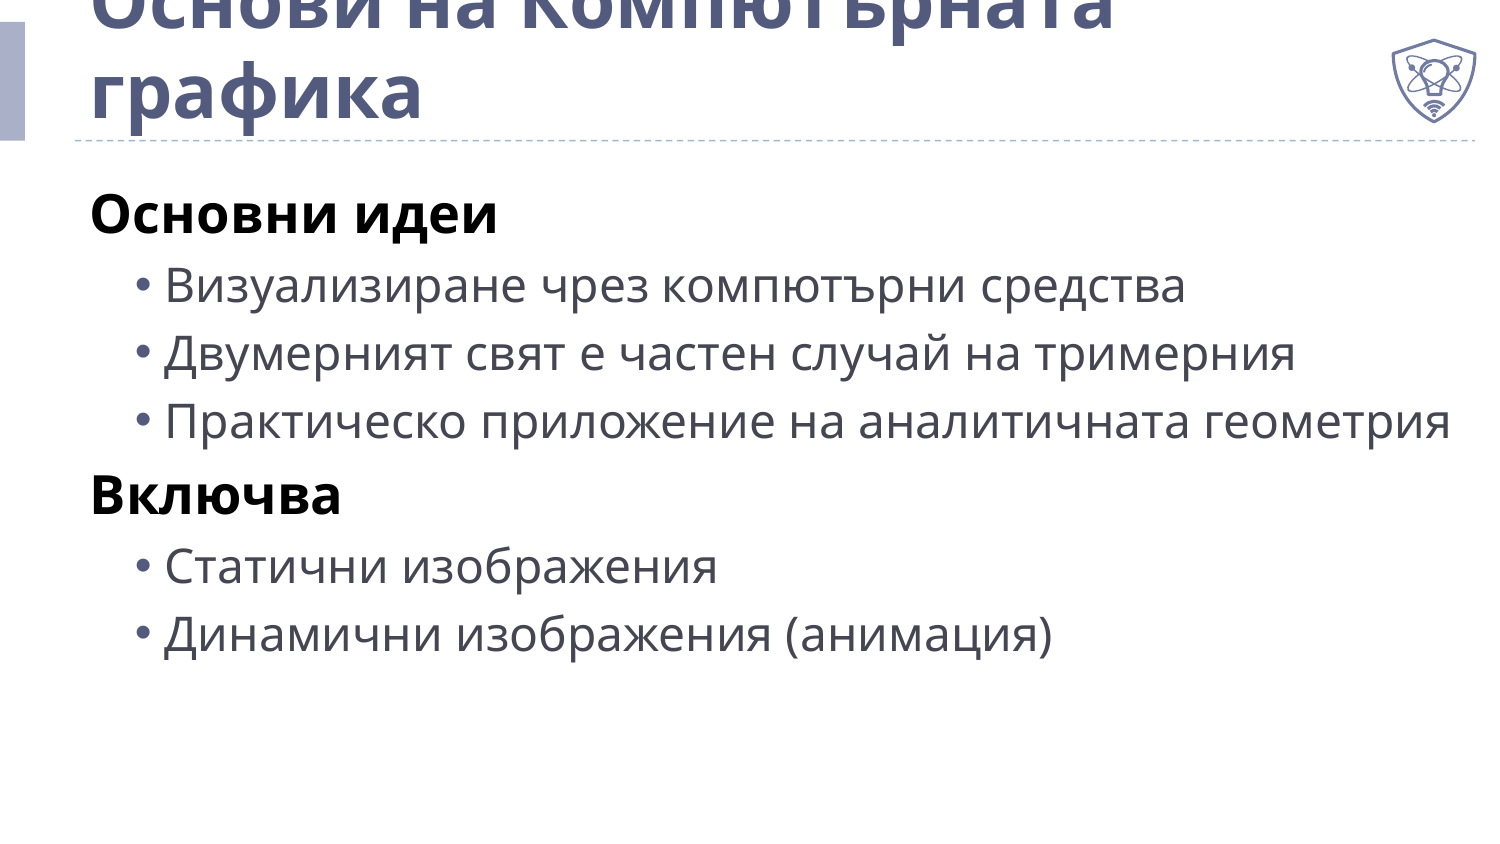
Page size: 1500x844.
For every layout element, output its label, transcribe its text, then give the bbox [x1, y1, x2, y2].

title Основи на Компютърната графика [75, 18, 1475, 141]
list Основни идеи Визуализиране чрез компютърни средства Двумерният свят е частен случай на тримерния Практическо приложение на аналитичната геометрия Включва Статични изображения Динамични изображения (анимация) [75, 171, 1475, 835]
